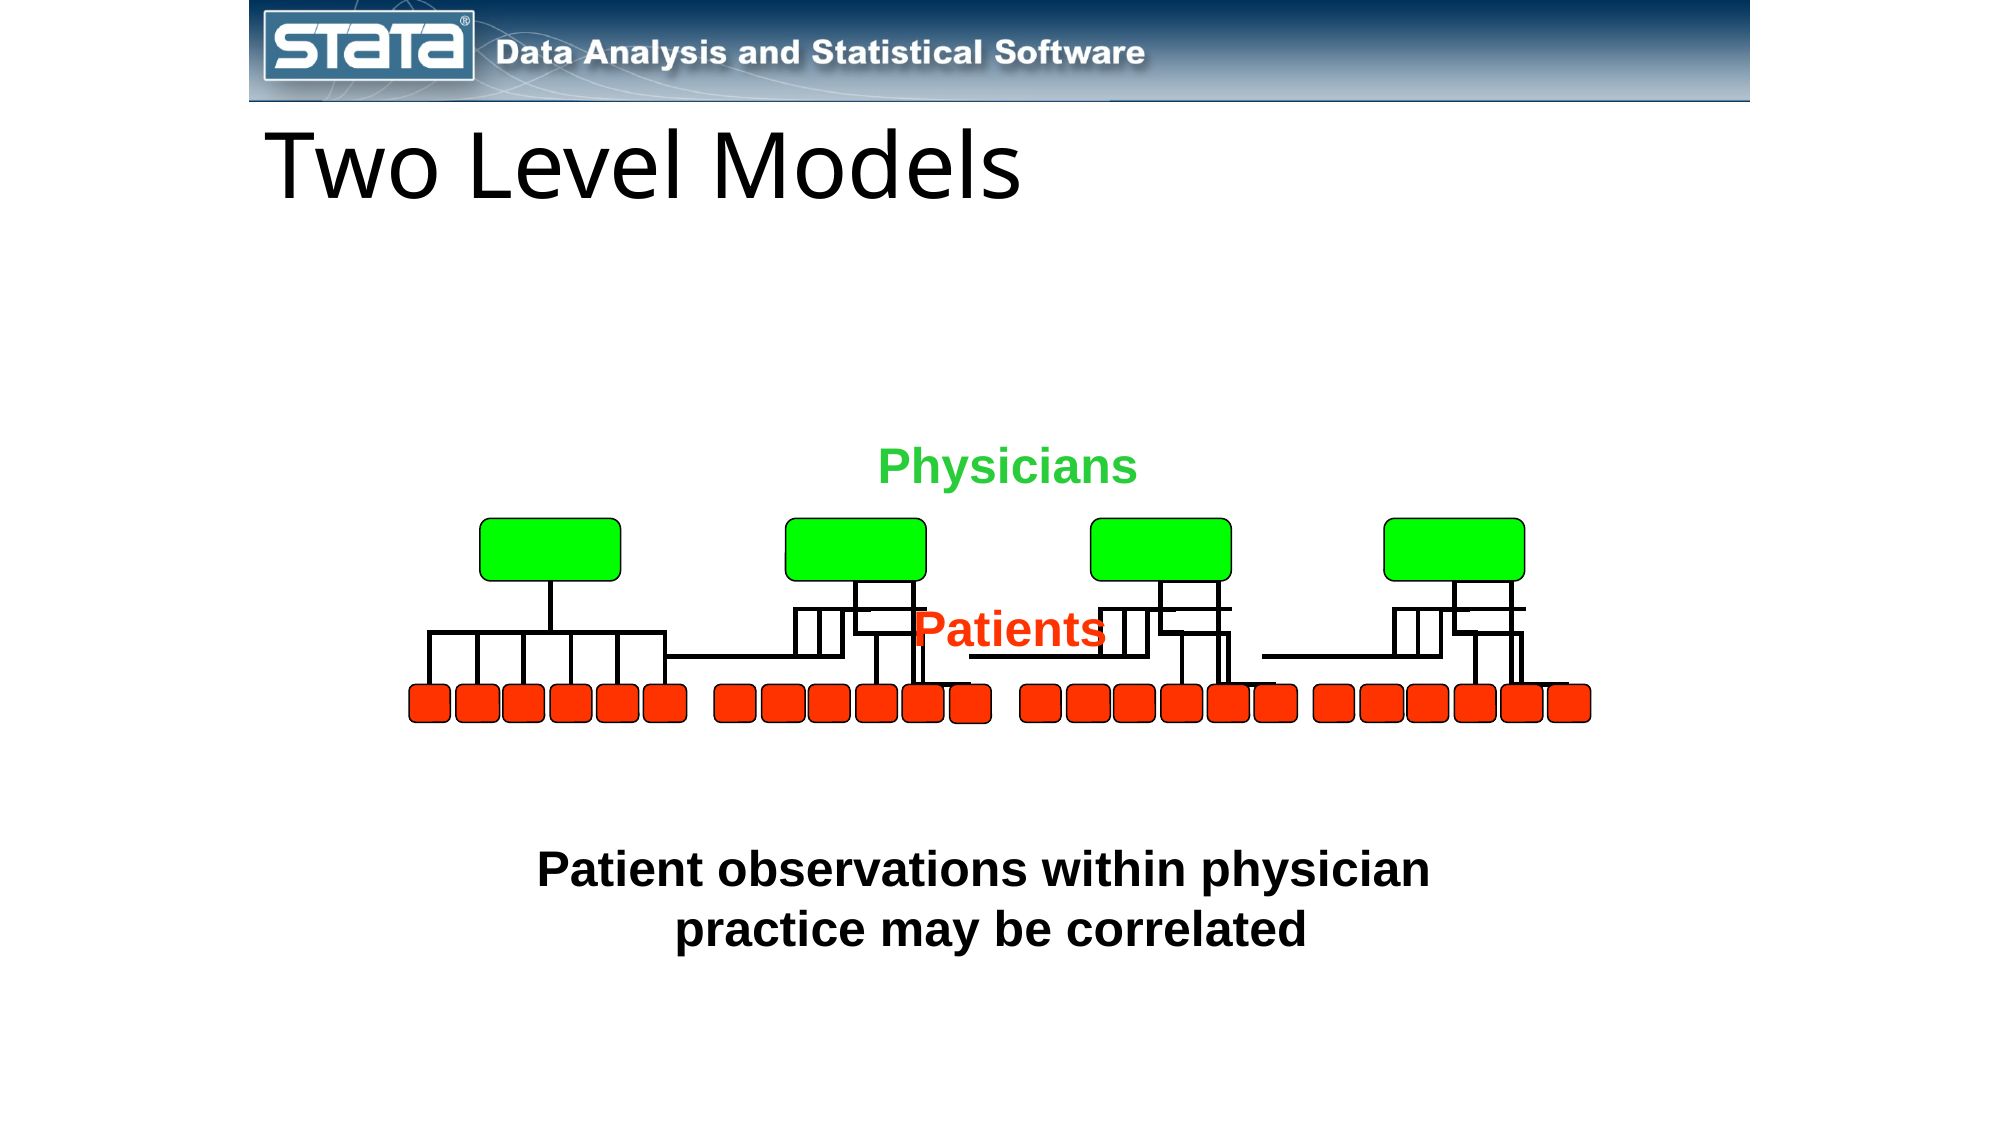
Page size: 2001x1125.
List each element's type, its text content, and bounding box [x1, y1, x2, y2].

picture [249, 0, 1750, 102]
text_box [409, 425, 1591, 966]
title Two Level Models [249, 102, 1750, 238]
